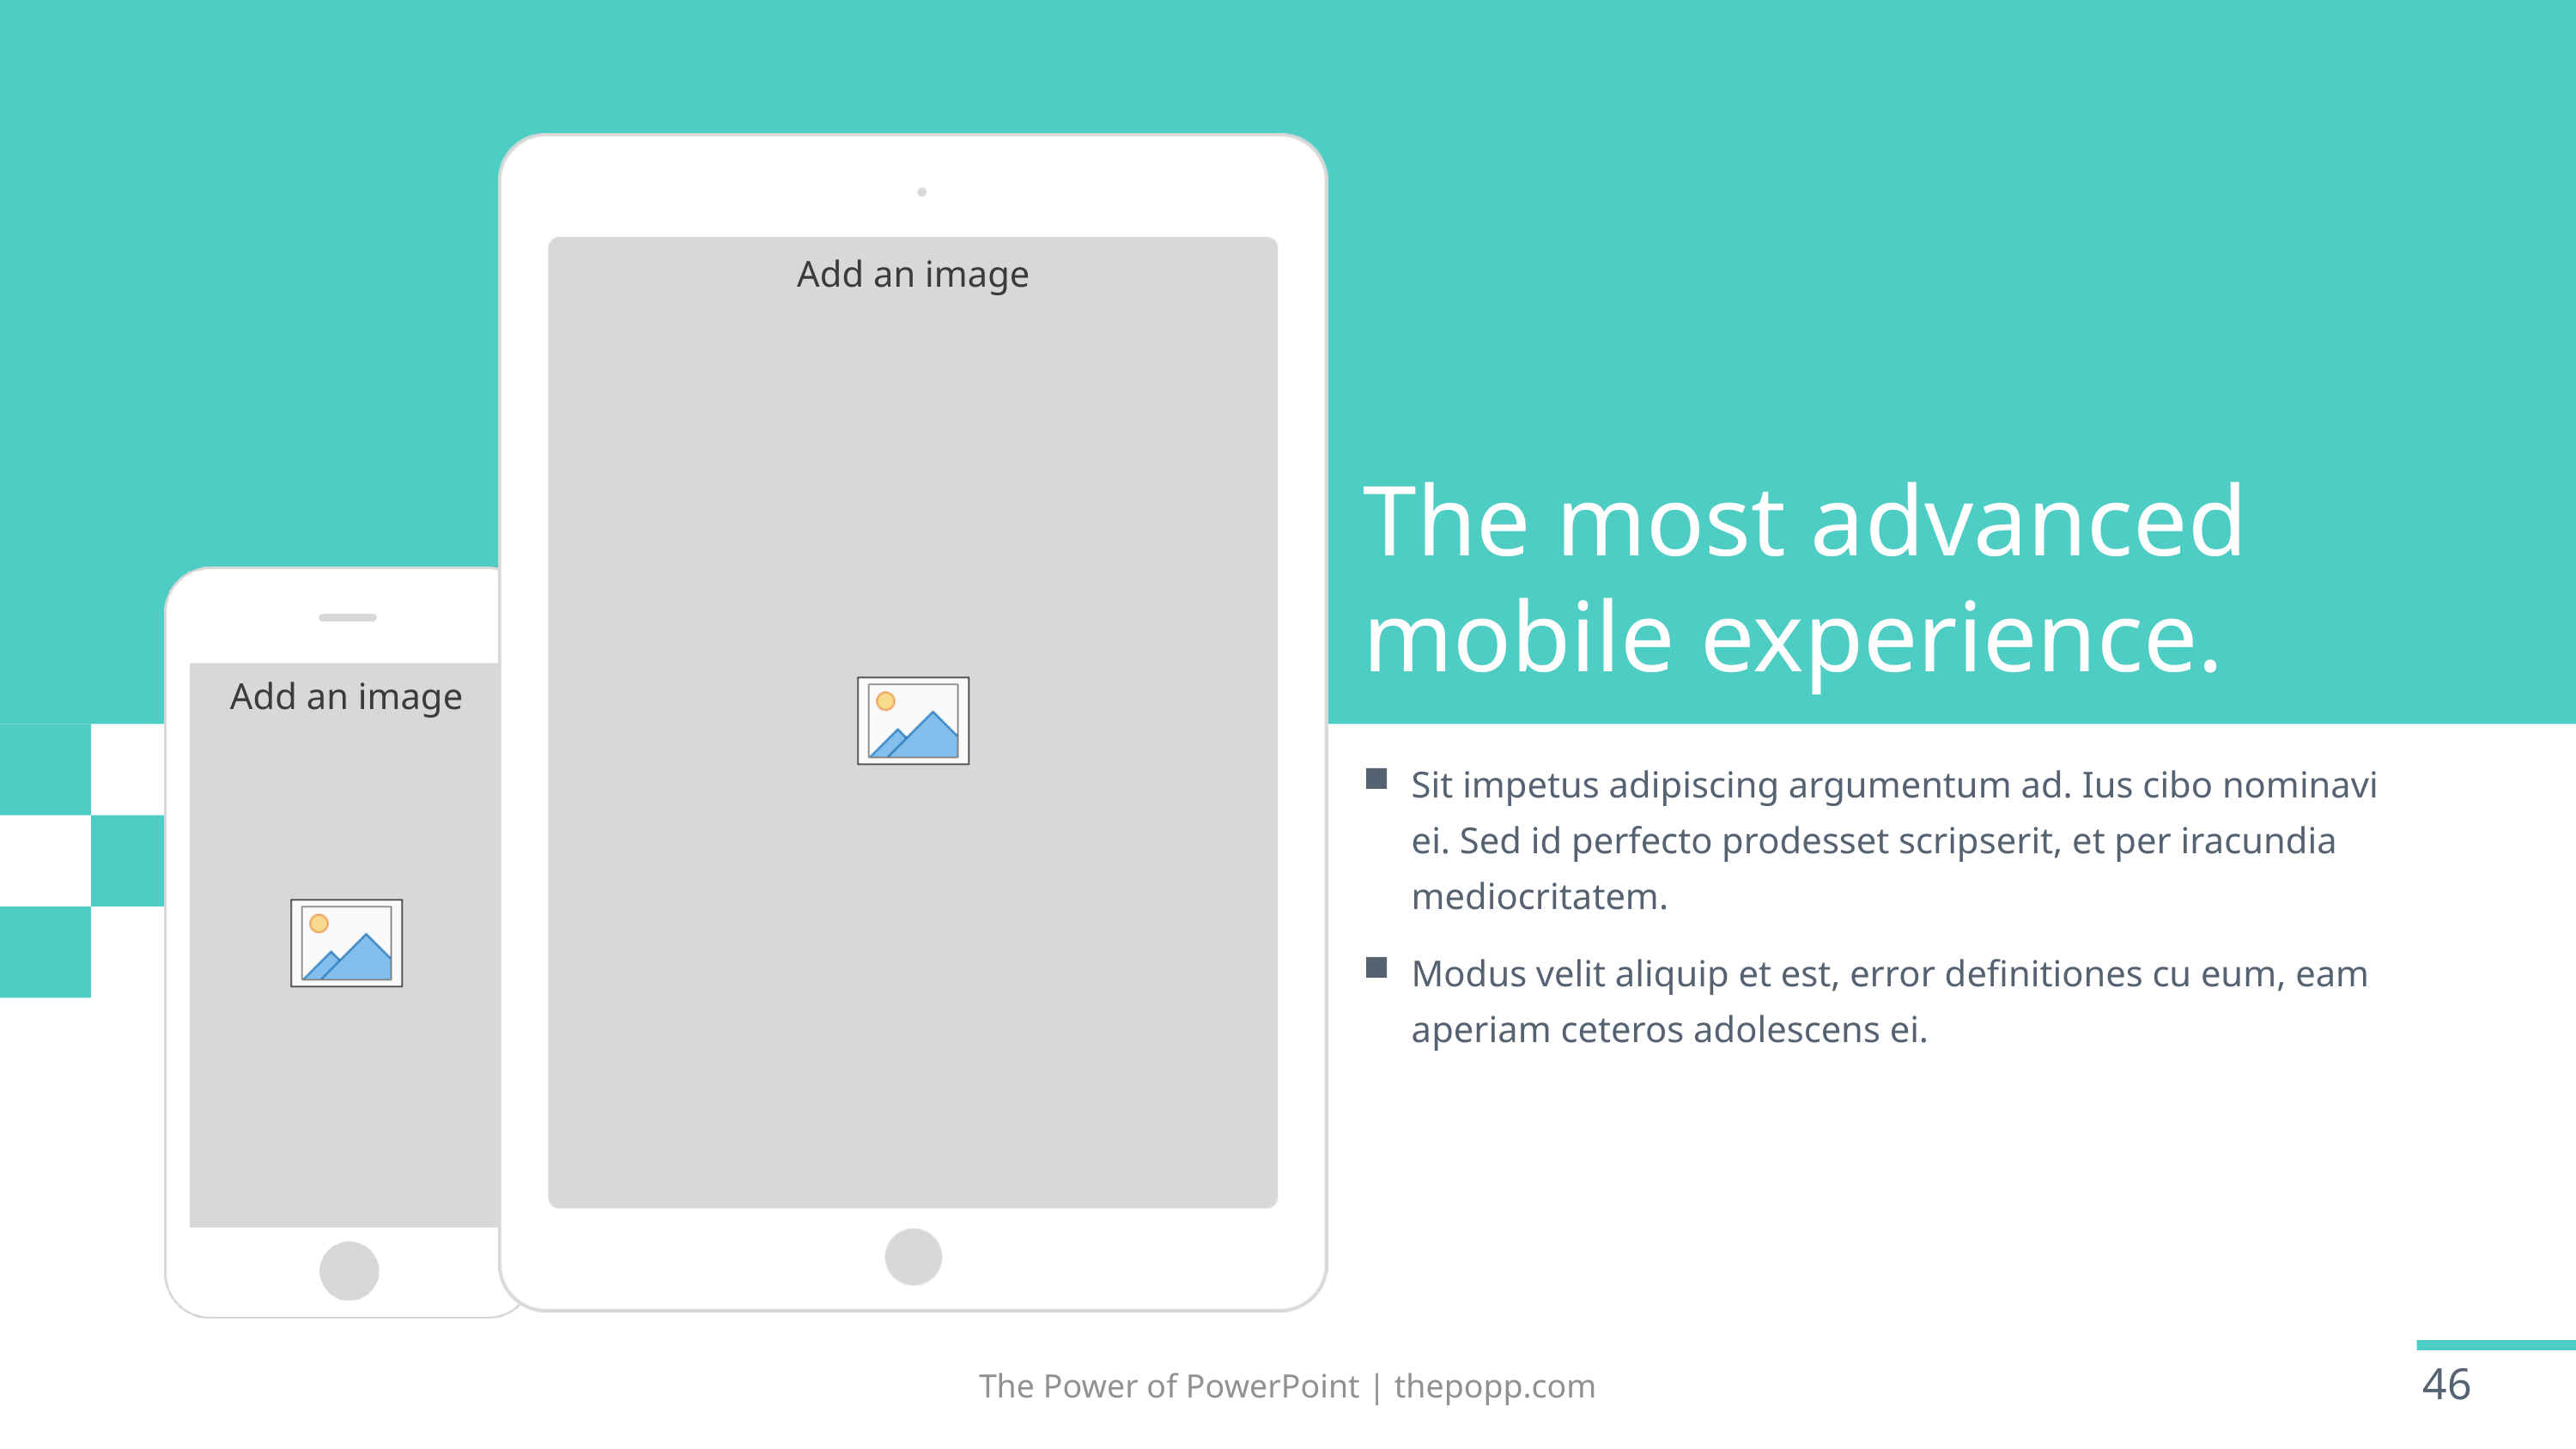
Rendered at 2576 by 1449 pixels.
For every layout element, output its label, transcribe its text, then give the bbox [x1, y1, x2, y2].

list Sit impetus adipiscing argumentum ad. Ius cibo nominavi ei. Sed id perfecto prodesset scripserit, et per iracundia mediocritatem. Modus velit aliquip et est, error definitiones cu eum, eam aperiam ceteros adolescens ei. [1350, 743, 2429, 1173]
picture [164, 133, 1328, 1319]
slide_number 46 [2409, 1351, 2576, 1421]
footer The Power of PowerPoint | thepopp.com [853, 1349, 1723, 1427]
list The most advanced mobile experience. [1350, 155, 2429, 698]
